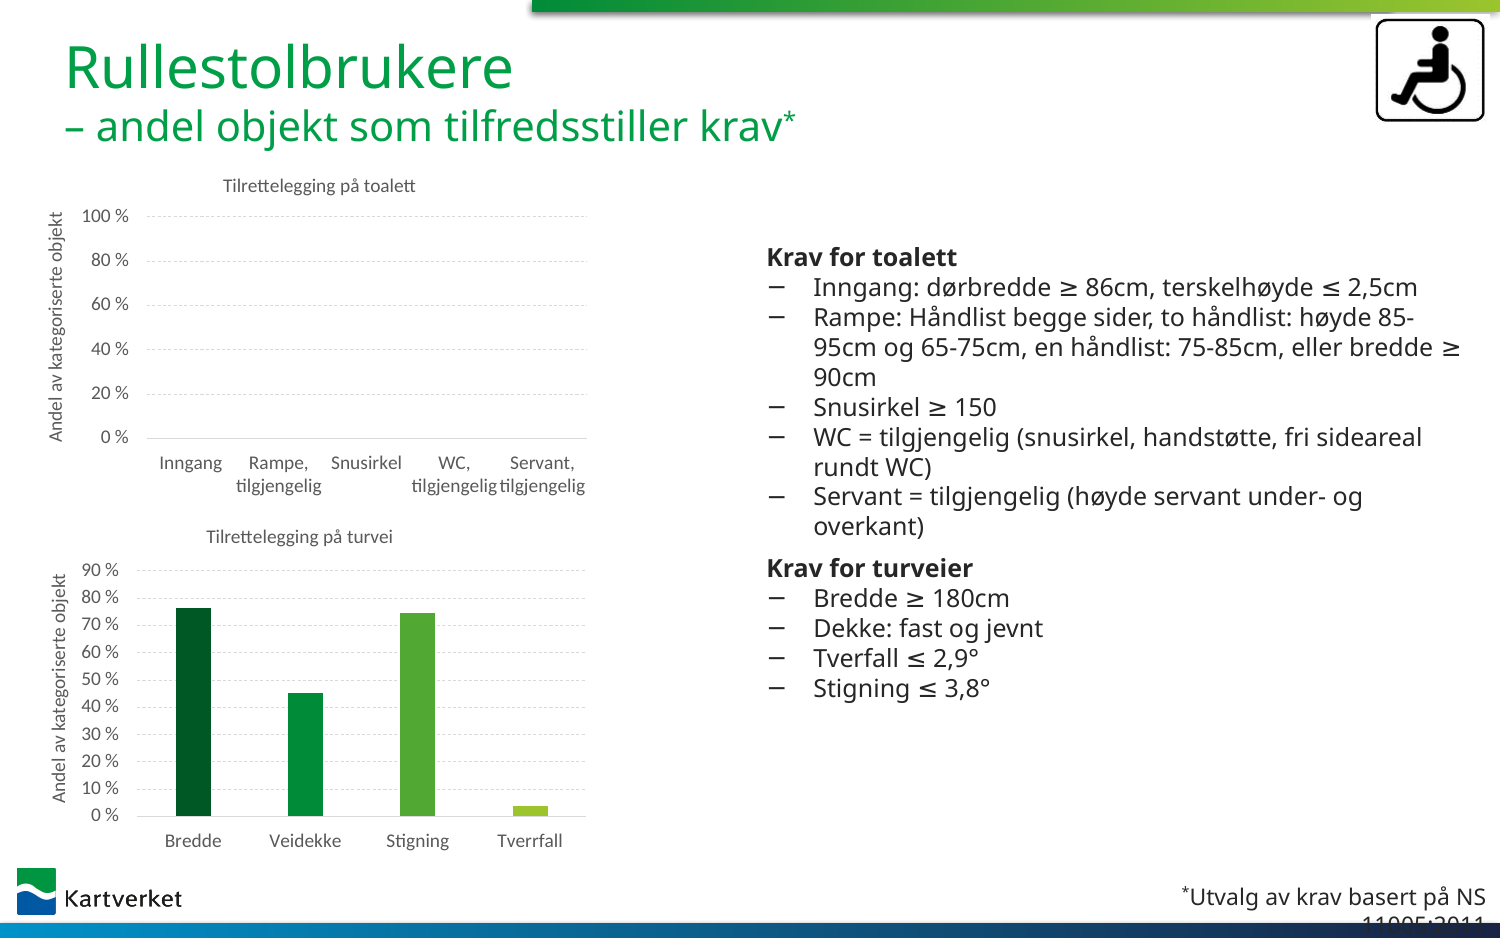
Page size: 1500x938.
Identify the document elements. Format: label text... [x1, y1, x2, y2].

text_box Rullestolbrukere – andel objekt som tilfredsstiller krav* [49, 14, 1431, 158]
text_box Krav for turveier Bredde ≥ 180cm Dekke: fast og jevnt Tverfall ≤ 2,9° Stigning ≤ 3,8° [751, 545, 1483, 710]
picture [41, 166, 598, 505]
text_box *Utvalg av krav basert på NS 11005:2011 [1068, 873, 1500, 938]
picture [41, 520, 598, 859]
picture [1371, 13, 1491, 127]
text_box Krav for toalett Inngang: dørbredde ≥ 86cm, terskelhøyde ≤ 2,5cm Rampe: Håndlist begge sider, to håndlist: høyde 85-95cm og 65-75cm, en håndlist: 75-85cm, eller bredde ≥ 90cm Snusirkel ≥ 150 WC = tilgjengelig (snusirkel, handstøtte, fri sideareal rundt WC) Servant = tilgjengelig (høyde servant under- og overkant) [751, 234, 1483, 545]
